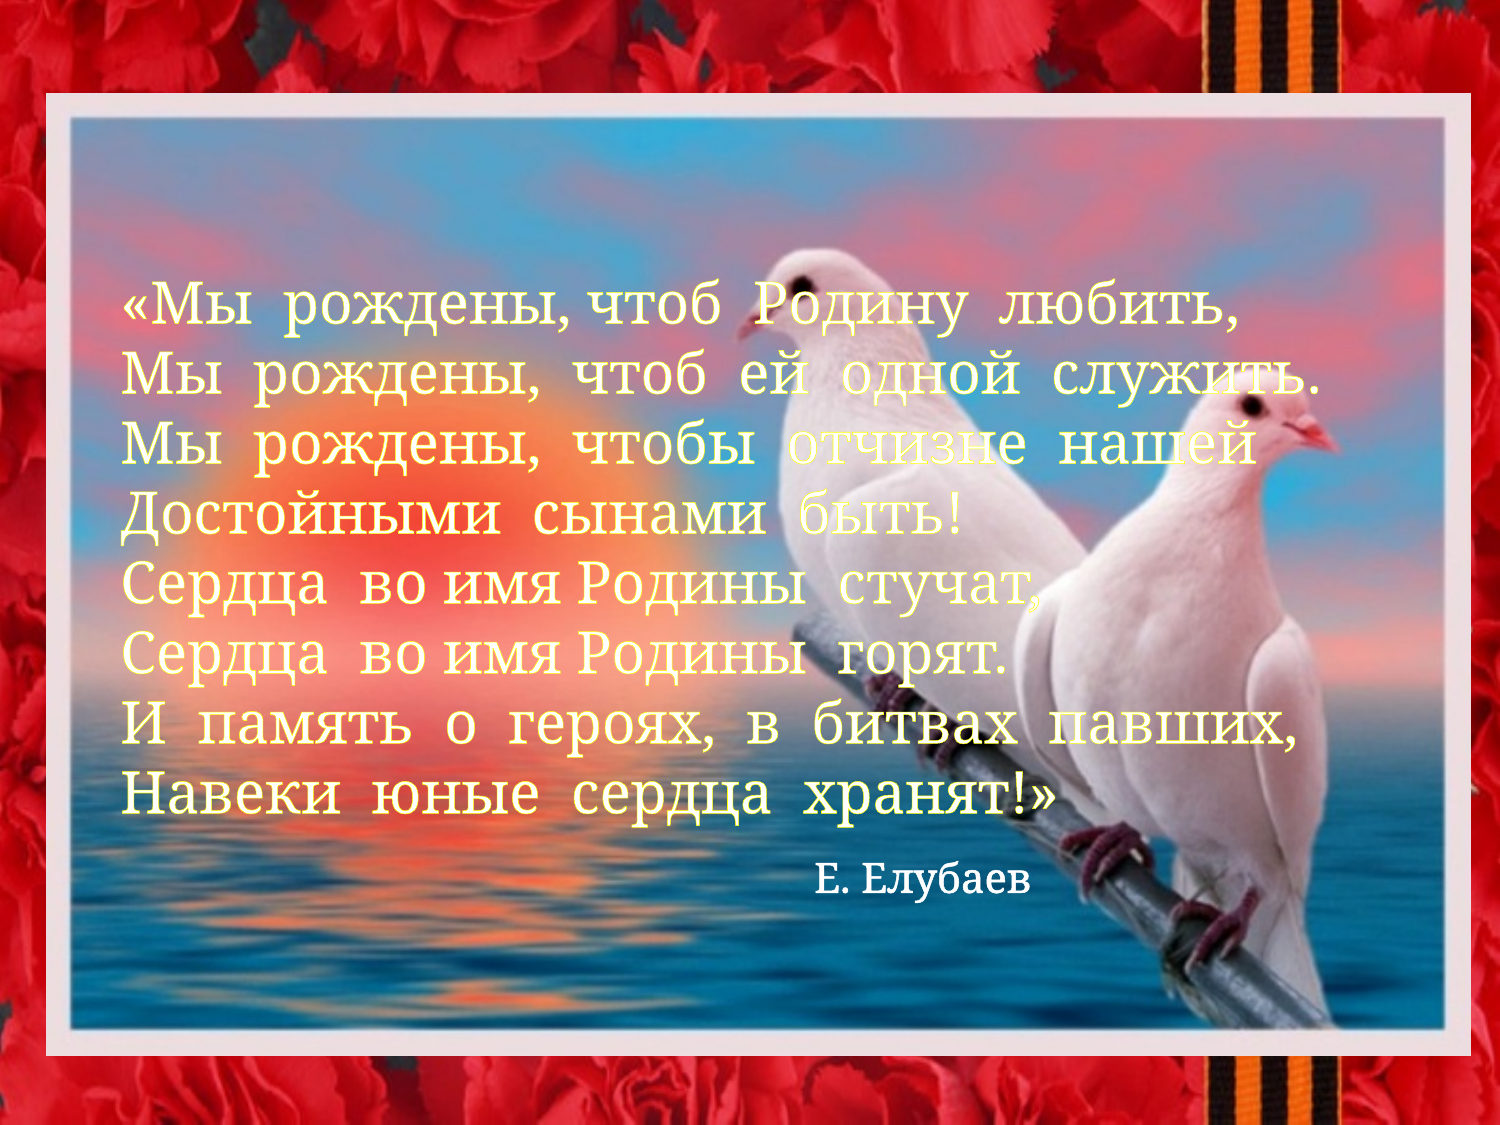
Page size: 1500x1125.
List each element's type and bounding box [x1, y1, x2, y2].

picture [0, 0, 1500, 1125]
list [46, 93, 1471, 1056]
